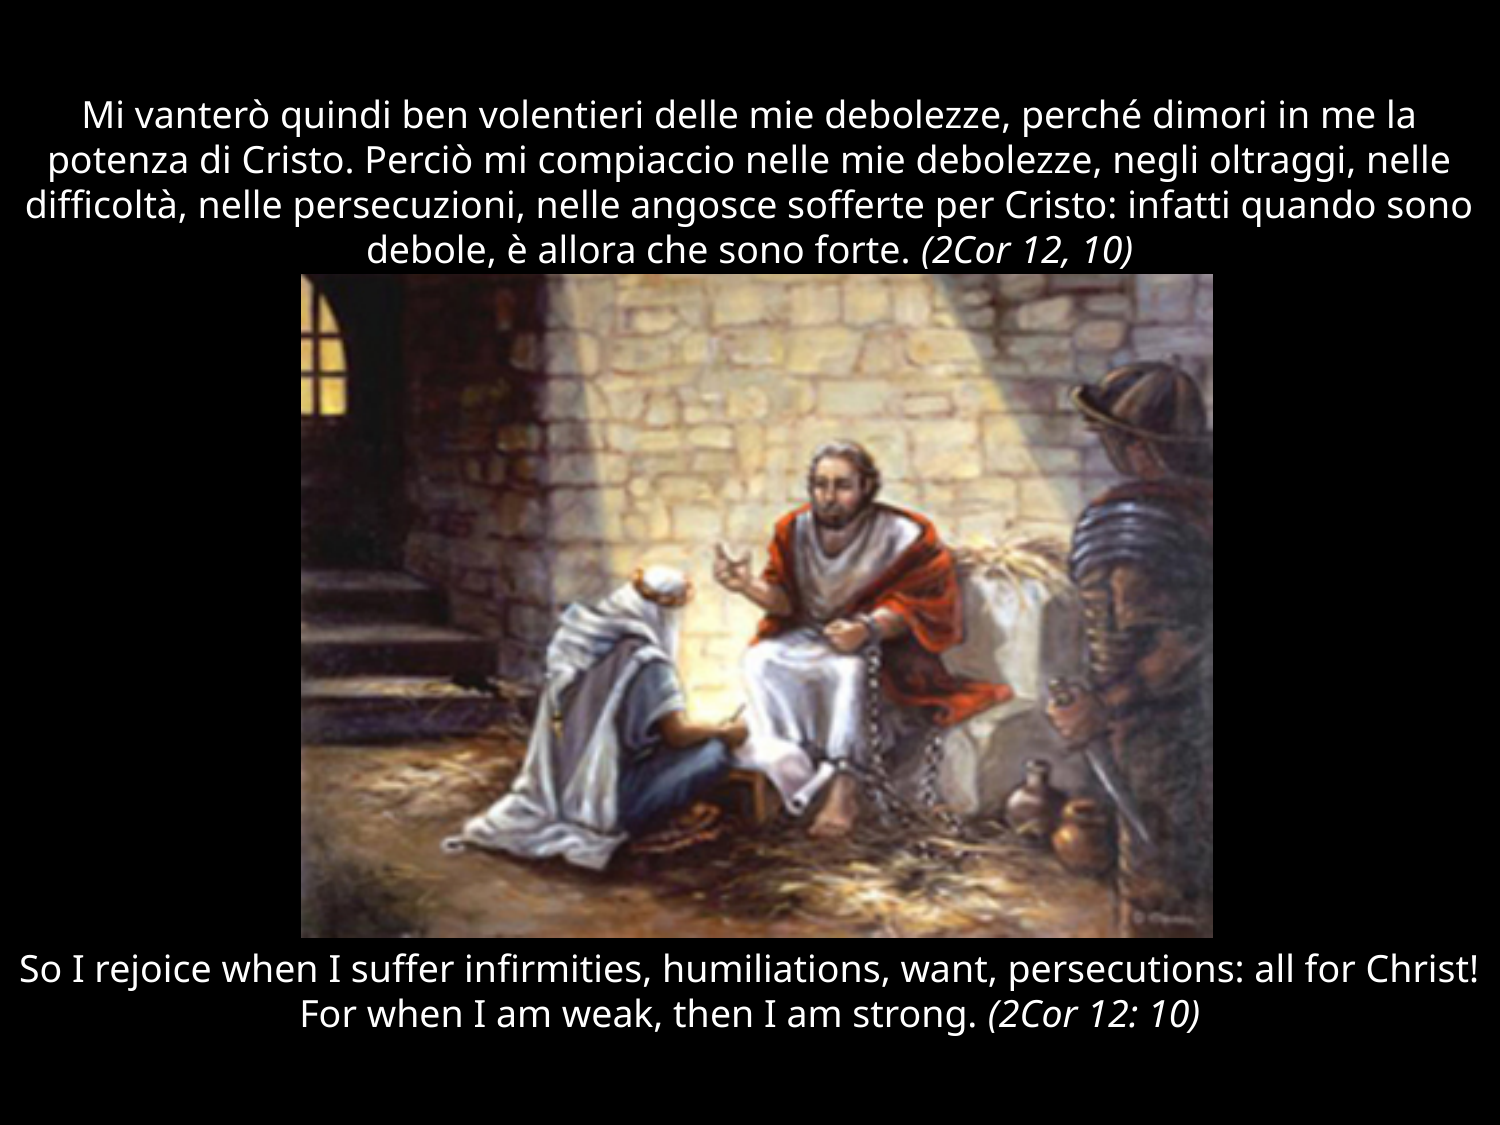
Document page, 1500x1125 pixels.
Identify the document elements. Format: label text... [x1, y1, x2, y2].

picture [301, 274, 1213, 938]
text_box So I rejoice when I suffer infirmities, humiliations, want, persecutions: all for Christ! For when I am weak, then I am strong. (2Cor 12: 10) [0, 937, 1500, 1043]
title Mi vanterò quindi ben volentieri delle mie debolezze, perché dimori in me la potenza di Cristo. Perciò mi compiaccio nelle mie debolezze, negli oltraggi, nelle difficoltà, nelle persecuzioni, nelle angosce sofferte per Cristo: infatti quando sono debole, è allora che sono forte. (2Cor 12, 10) [0, 87, 1500, 275]
